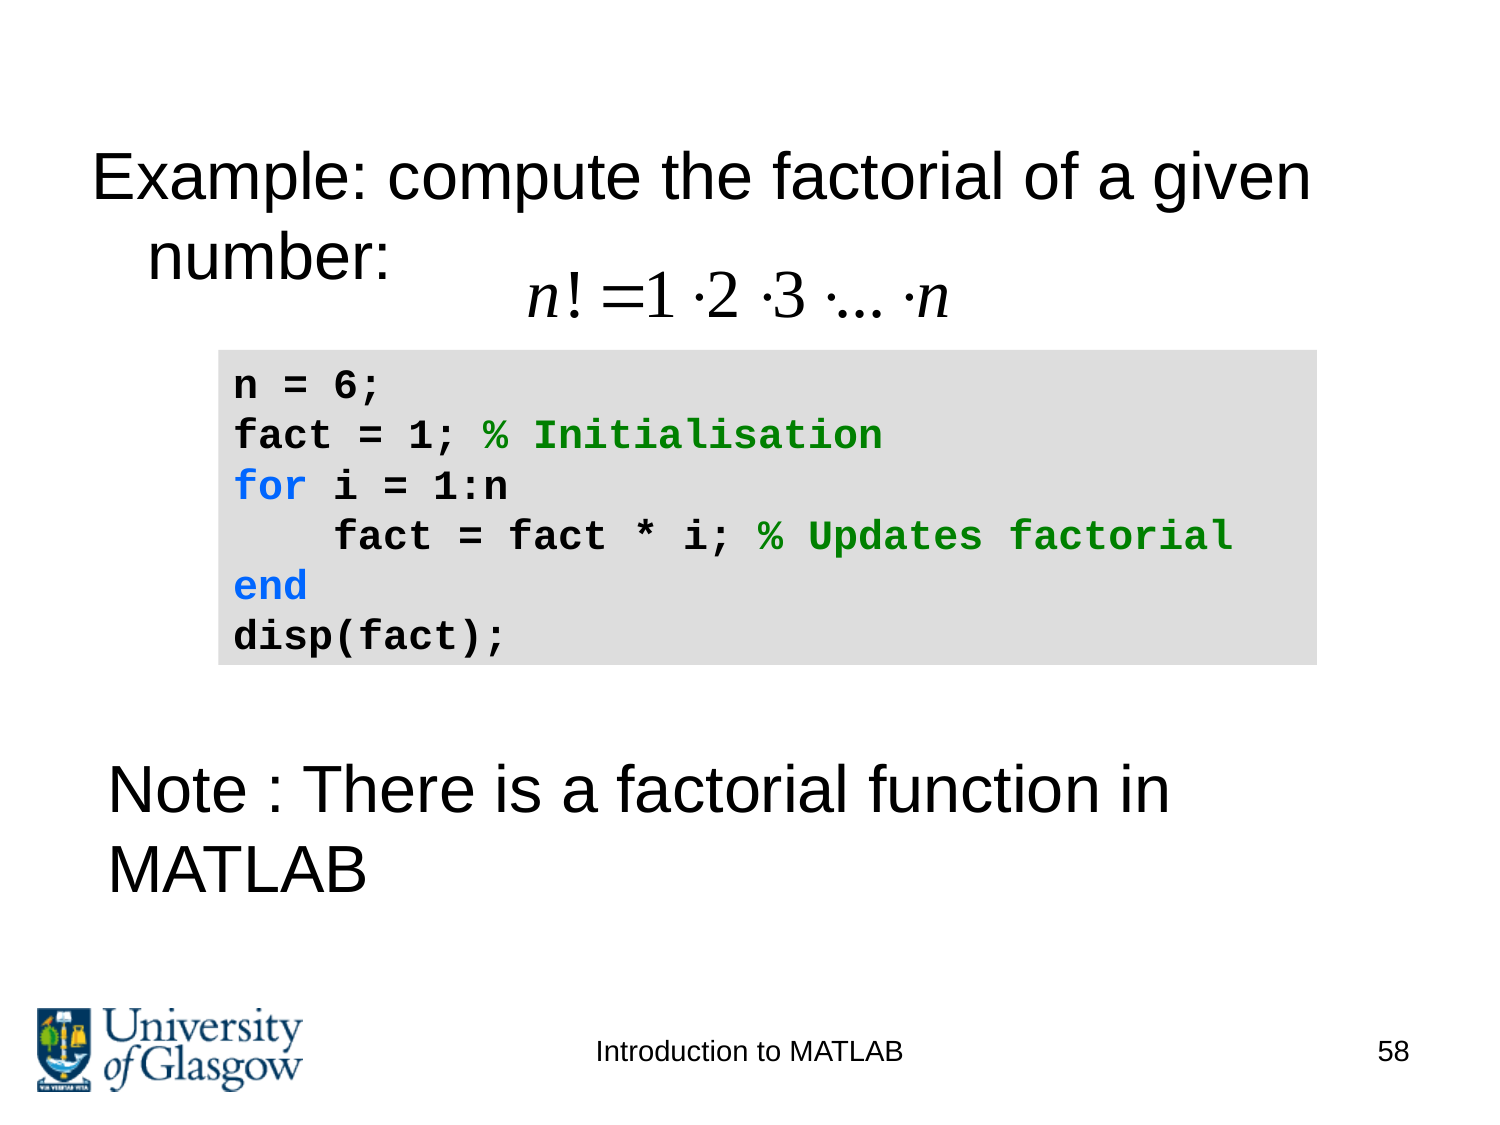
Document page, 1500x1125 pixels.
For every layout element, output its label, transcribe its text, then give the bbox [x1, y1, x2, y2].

title For loop [277, 0, 1500, 208]
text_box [513, 255, 967, 338]
text_box n = 6; fact = 1; % Initialisation for i = 1:n fact = fact * i; % Updates factorial end disp(fact); [218, 349, 1317, 665]
list Example: compute the factorial of a given number: [76, 125, 1427, 374]
text_box Note : There is a factorial function in MATLAB [92, 738, 1443, 916]
picture [37, 1008, 303, 1092]
slide_number 58 [1074, 1024, 1425, 1103]
footer Introduction to MATLAB [512, 1024, 988, 1103]
